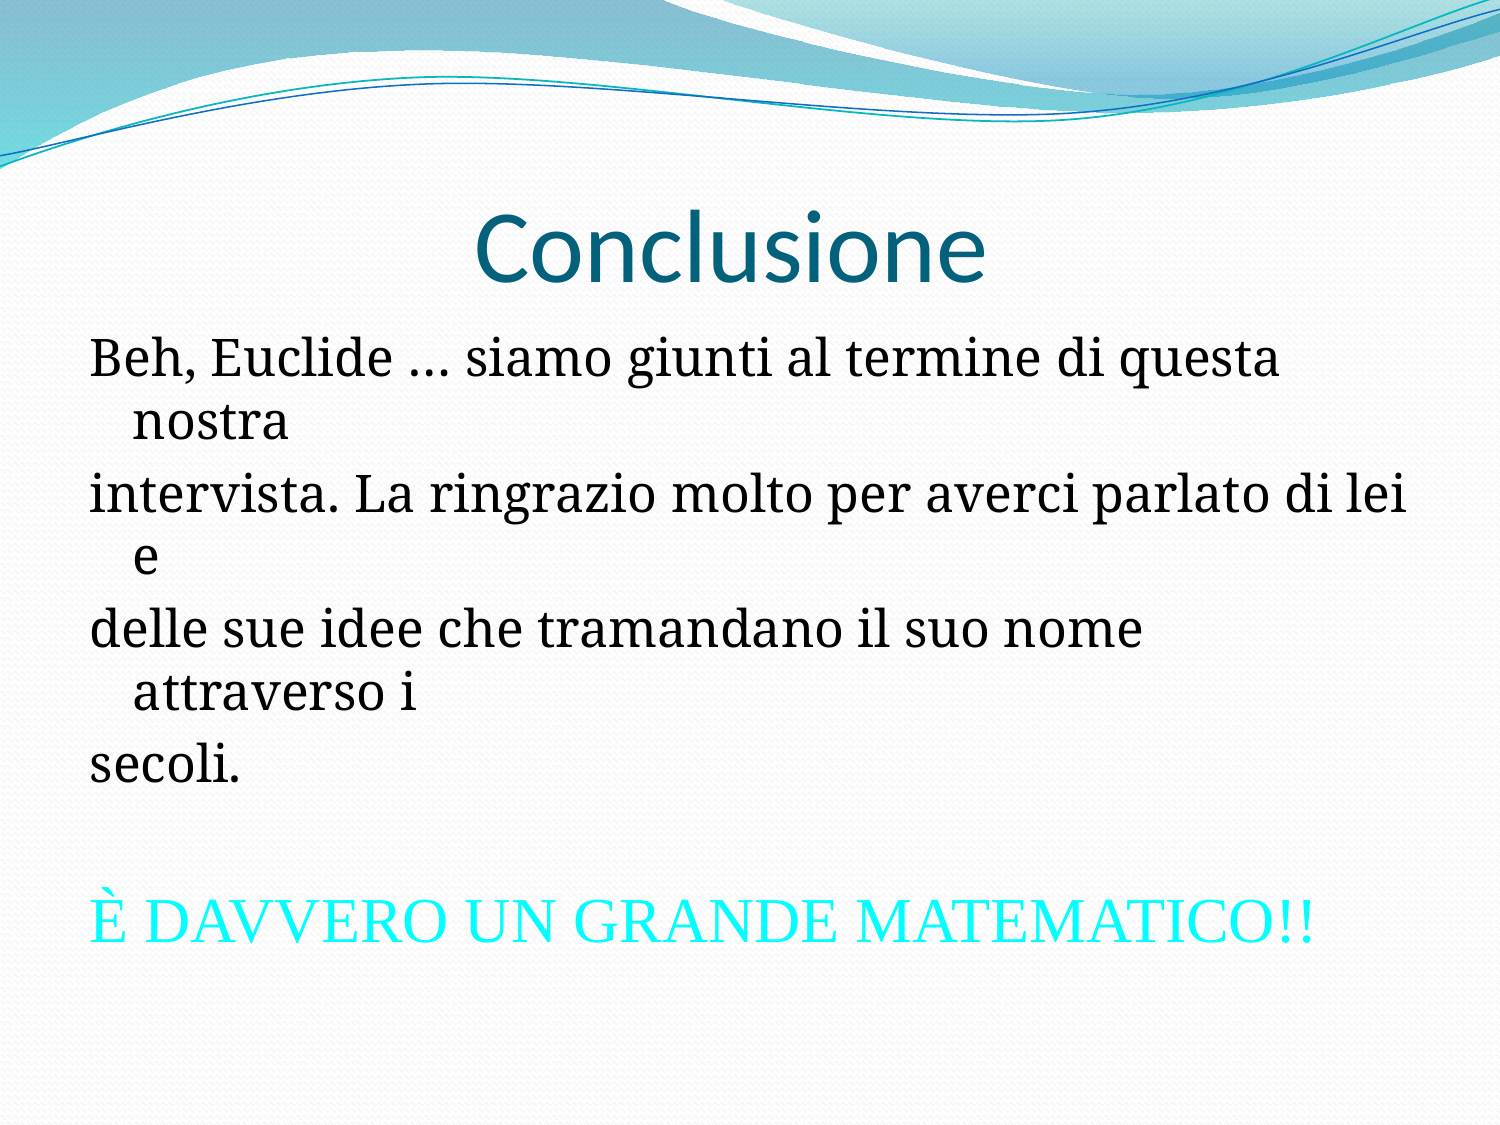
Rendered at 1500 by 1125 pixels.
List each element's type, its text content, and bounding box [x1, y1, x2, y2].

list Beh, Euclide … siamo giunti al termine di questa nostra intervista. La ringrazio molto per averci parlato di lei e delle sue idee che tramandano il suo nome attraverso i secoli. È DAVVERO UN GRANDE MATEMATICO!! [75, 317, 1425, 1038]
title Conclusione [75, 115, 1425, 303]
